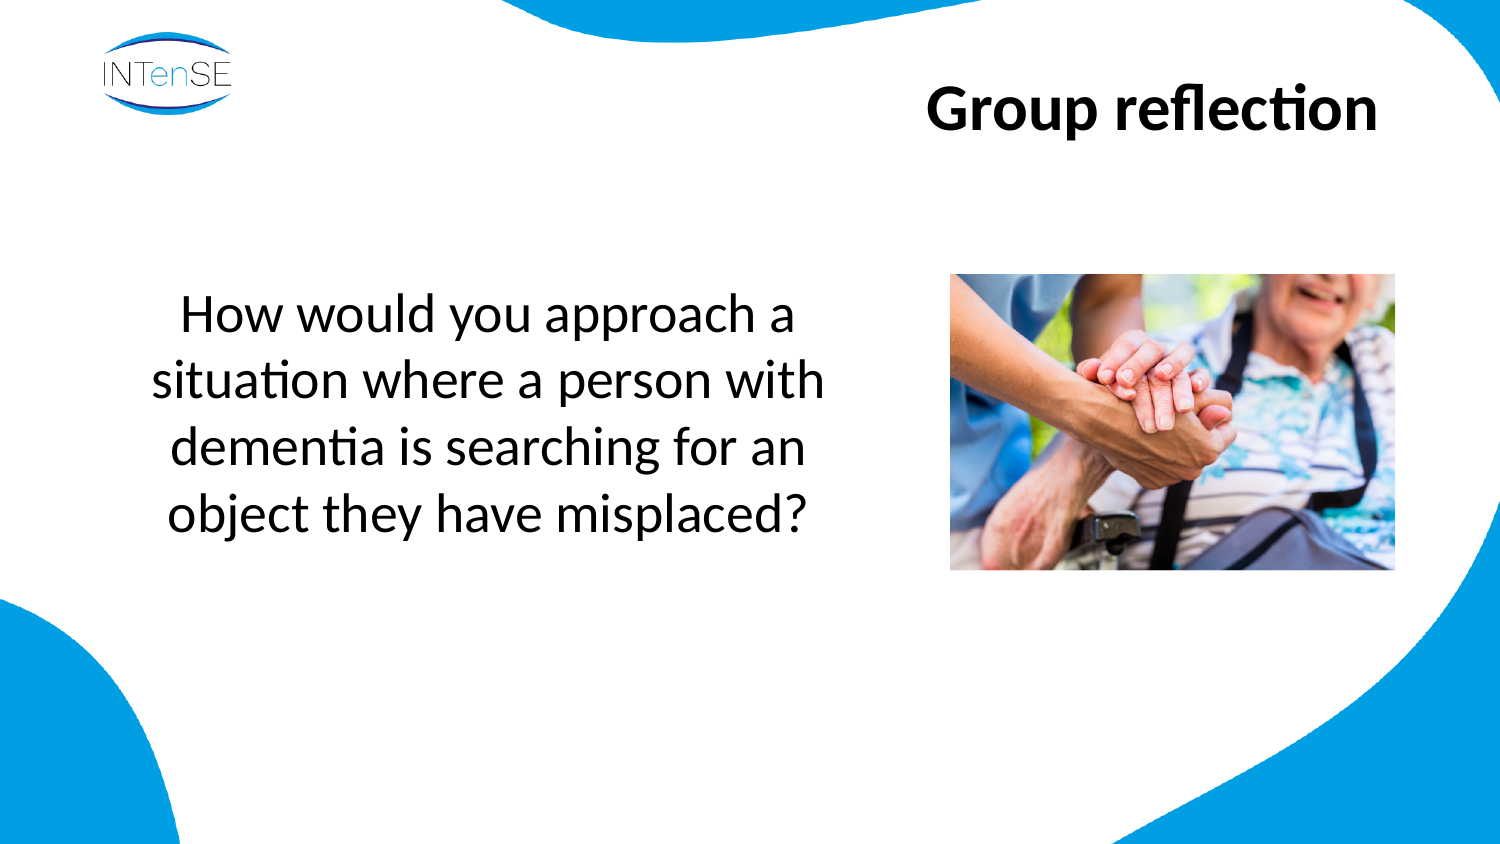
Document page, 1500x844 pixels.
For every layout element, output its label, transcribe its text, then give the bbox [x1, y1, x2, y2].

list How would you approach a situation where a person with dementia is searching for an object they have misplaced? [96, 268, 881, 745]
title Group reflection [277, 56, 1425, 197]
picture [0, 0, 1500, 844]
